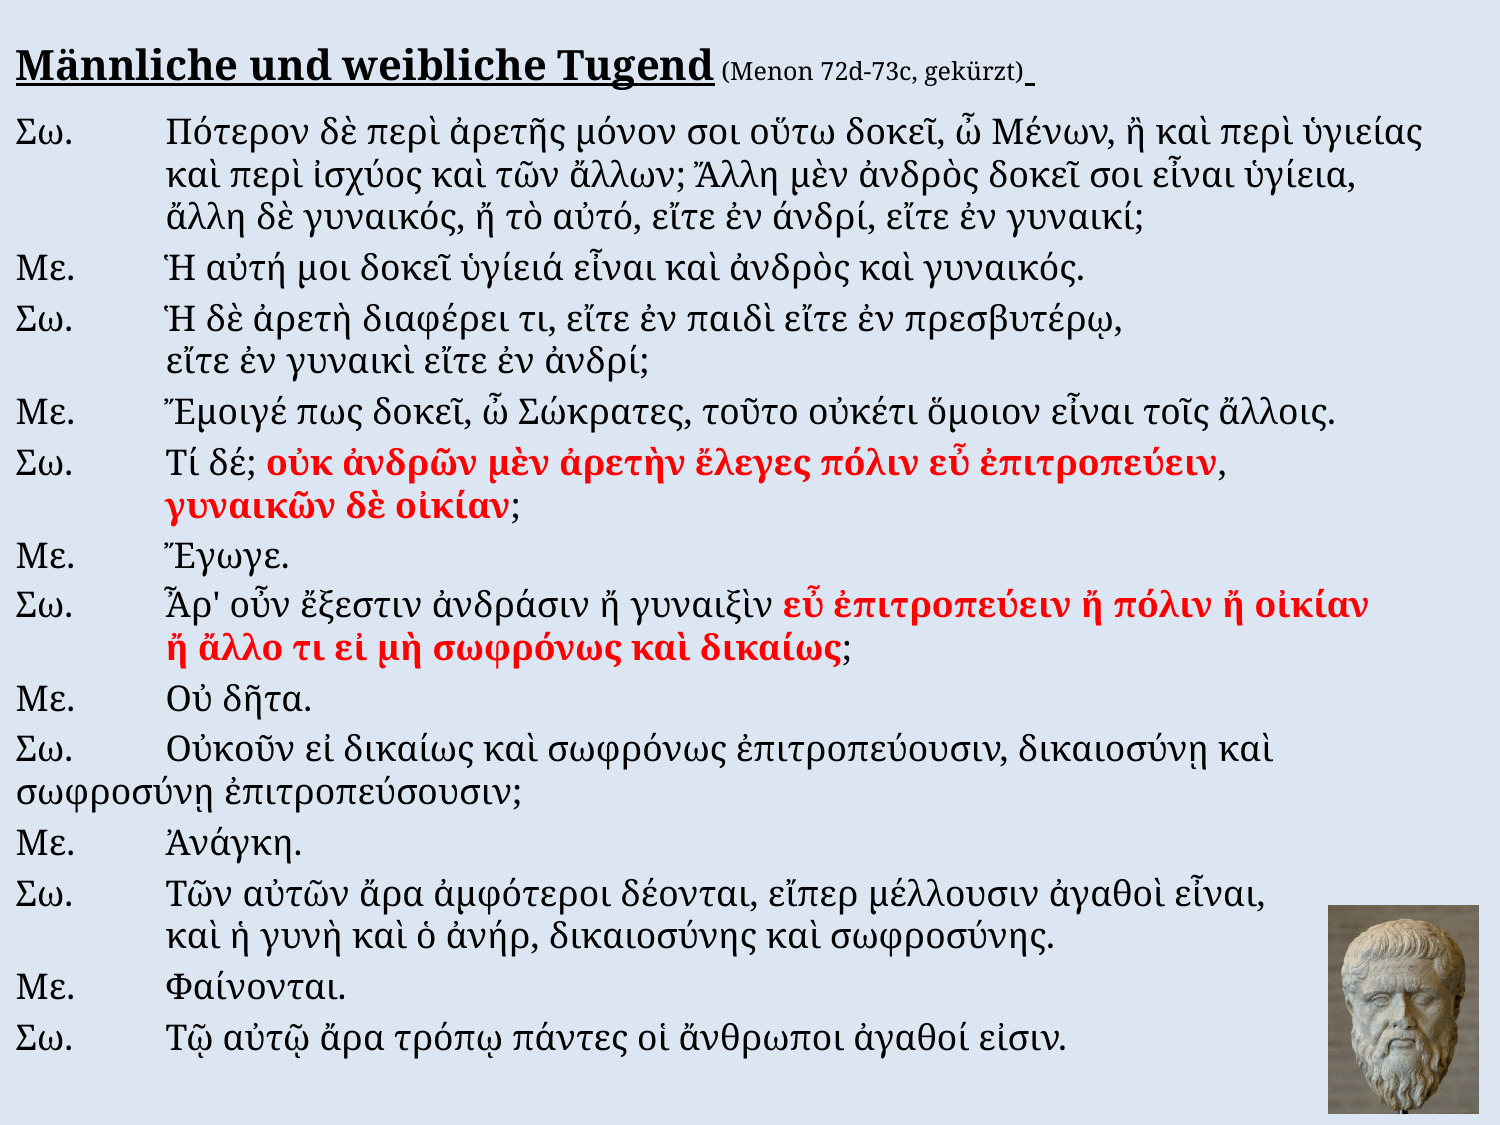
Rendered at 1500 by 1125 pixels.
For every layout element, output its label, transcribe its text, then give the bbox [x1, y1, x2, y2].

text_box Männliche und weibliche Tugend (Menon 72d-73c, gekürzt) Σω. Πότερον δὲ περὶ ἀρετῆς μόνον σοι οὕτω δοκεῖ, ὦ Μένων, ἢ καὶ περὶ ὑγιείας καὶ περὶ ἰσχύος καὶ τῶν ἄλλων; Ἄλλη μὲν ἀνδρὸς δοκεῖ σοι εἶναι ὑγίεια, ἄλλη δὲ γυναικός, ἤ τὸ αὐτό, εἴτε ἐν άνδρί, εἴτε ἐν γυναικί; Με. Ἡ αὐτή μοι δοκεῖ ὑγίειά εἶναι καὶ ἀνδρὸς καὶ γυναικός. Σω. Ἡ δὲ ἀρετὴ διαφέρει τι, εἴτε ἐν παιδὶ εἴτε ἐν πρεσβυτέρῳ, εἴτε ἐν γυναικὶ εἴτε ἐν ἀνδρί; Με. Ἔμοιγέ πως δοκεῖ, ὦ Σώκρατες, τοῦτο οὐκέτι ὅμοιον εἶναι τοῖς ἄλλοις. Σω. Τί δέ; οὐκ ἀνδρῶν μὲν ἀρετὴν ἔλεγες πόλιν εὖ ἐπιτροπεύειν, γυναικῶν δὲ οἰκίαν; Με. Ἔγωγε. Σω. Ἆρ' οὖν ἔξεστιν ἀνδράσιν ἤ γυναιξὶν εὖ ἐπιτροπεύειν ἤ πόλιν ἤ οἰκίαν ἤ ἄλλο τι εἰ μὴ σωφρόνως καὶ δικαίως; Με. Οὐ δῆτα. Σω. Οὐκοῦν εἰ δικαίως καὶ σωφρόνως ἐπιτροπεύουσιν, δικαιοσύνῃ καὶ σωφροσύνῃ ἐπιτροπεύσουσιν; Με. Ἀνάγκη. Σω. Τῶν αὐτῶν ἄρα ἀμφότεροι δέονται, εἴπερ μέλλουσιν ἀγαθοὶ εἶναι, καὶ ἡ γυνὴ καὶ ὁ ἀνήρ, δικαιοσύνης καὶ σωφροσύνης. Με. Φαίνονται. Σω. Τῷ αὐτῷ ἄρα τρόπῳ πάντες οἱ ἄνθρωποι ἀγαθοί εἰσιν. [0, 30, 1480, 1065]
picture [1328, 904, 1479, 1114]
